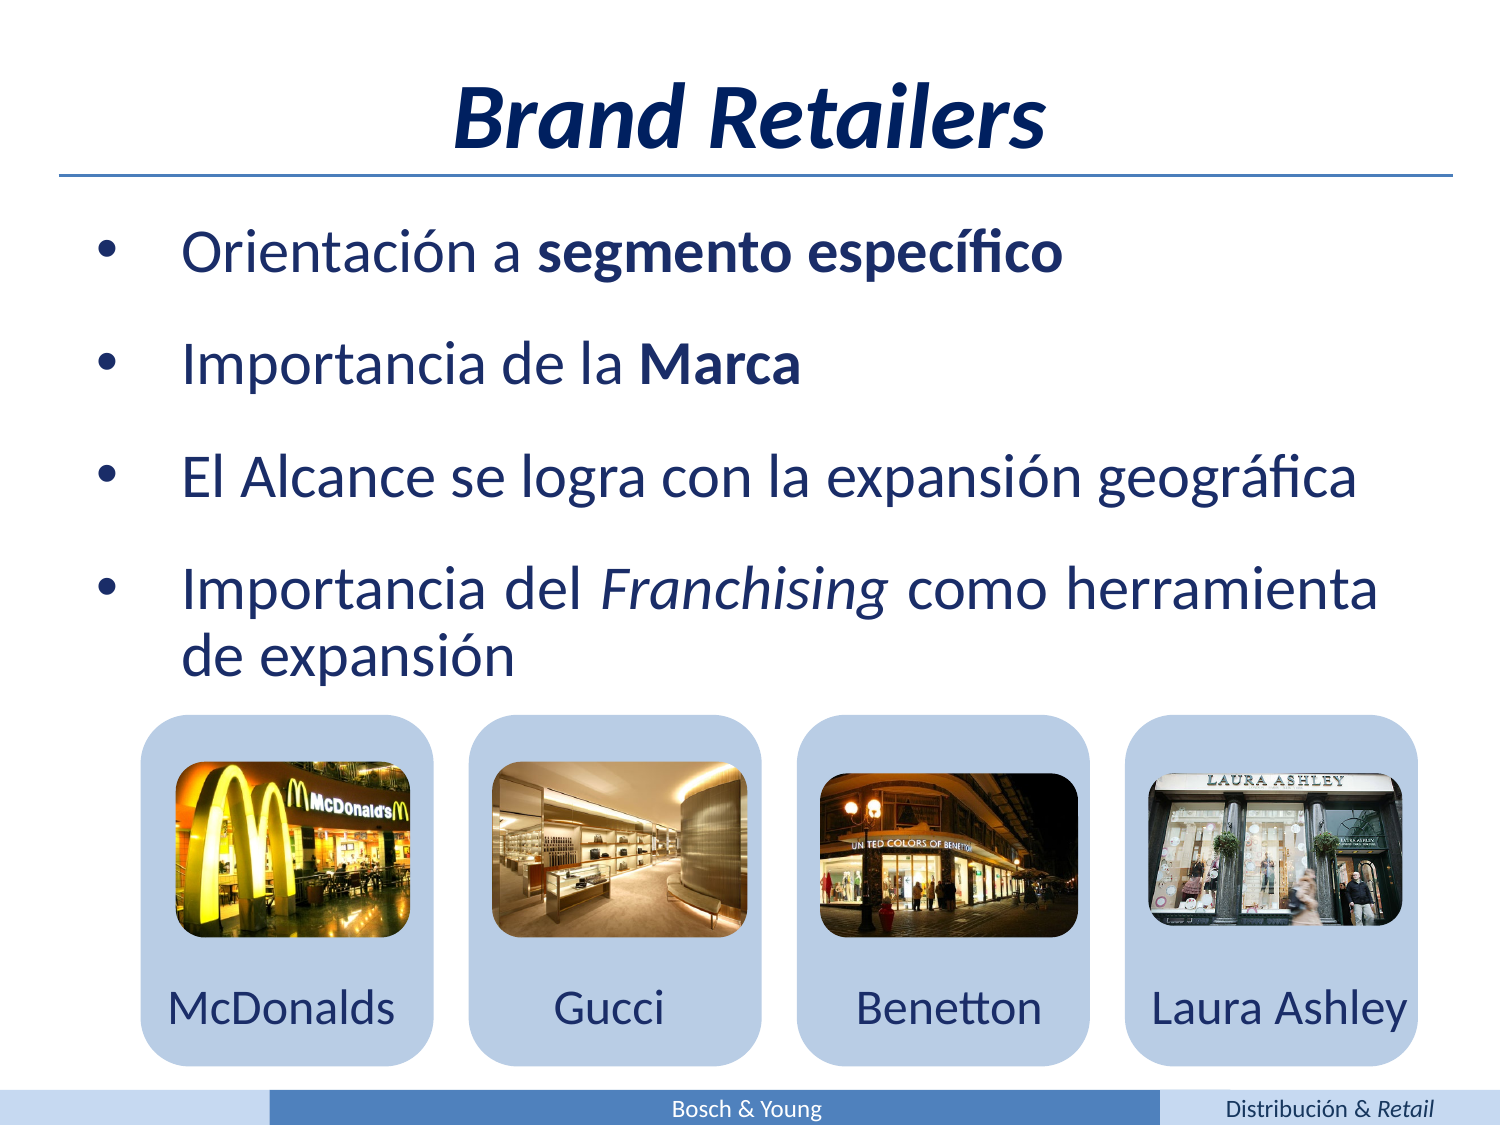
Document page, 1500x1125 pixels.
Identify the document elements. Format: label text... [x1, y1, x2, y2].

text_box Bosch & Young [272, 1088, 1158, 1125]
text_box Orientación a segmento específico Importancia de la Marca El Alcance se logra con la expansión geográfica Importancia del Franchising como herramienta de expansión [82, 210, 1395, 743]
text_box Distribución & Retail [1158, 1088, 1500, 1125]
text_box Brand Retailers [35, 47, 1465, 175]
text_box [0, 1088, 272, 1125]
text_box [456, 714, 762, 1067]
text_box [796, 714, 1102, 1067]
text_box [140, 714, 455, 1067]
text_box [1124, 714, 1442, 1067]
